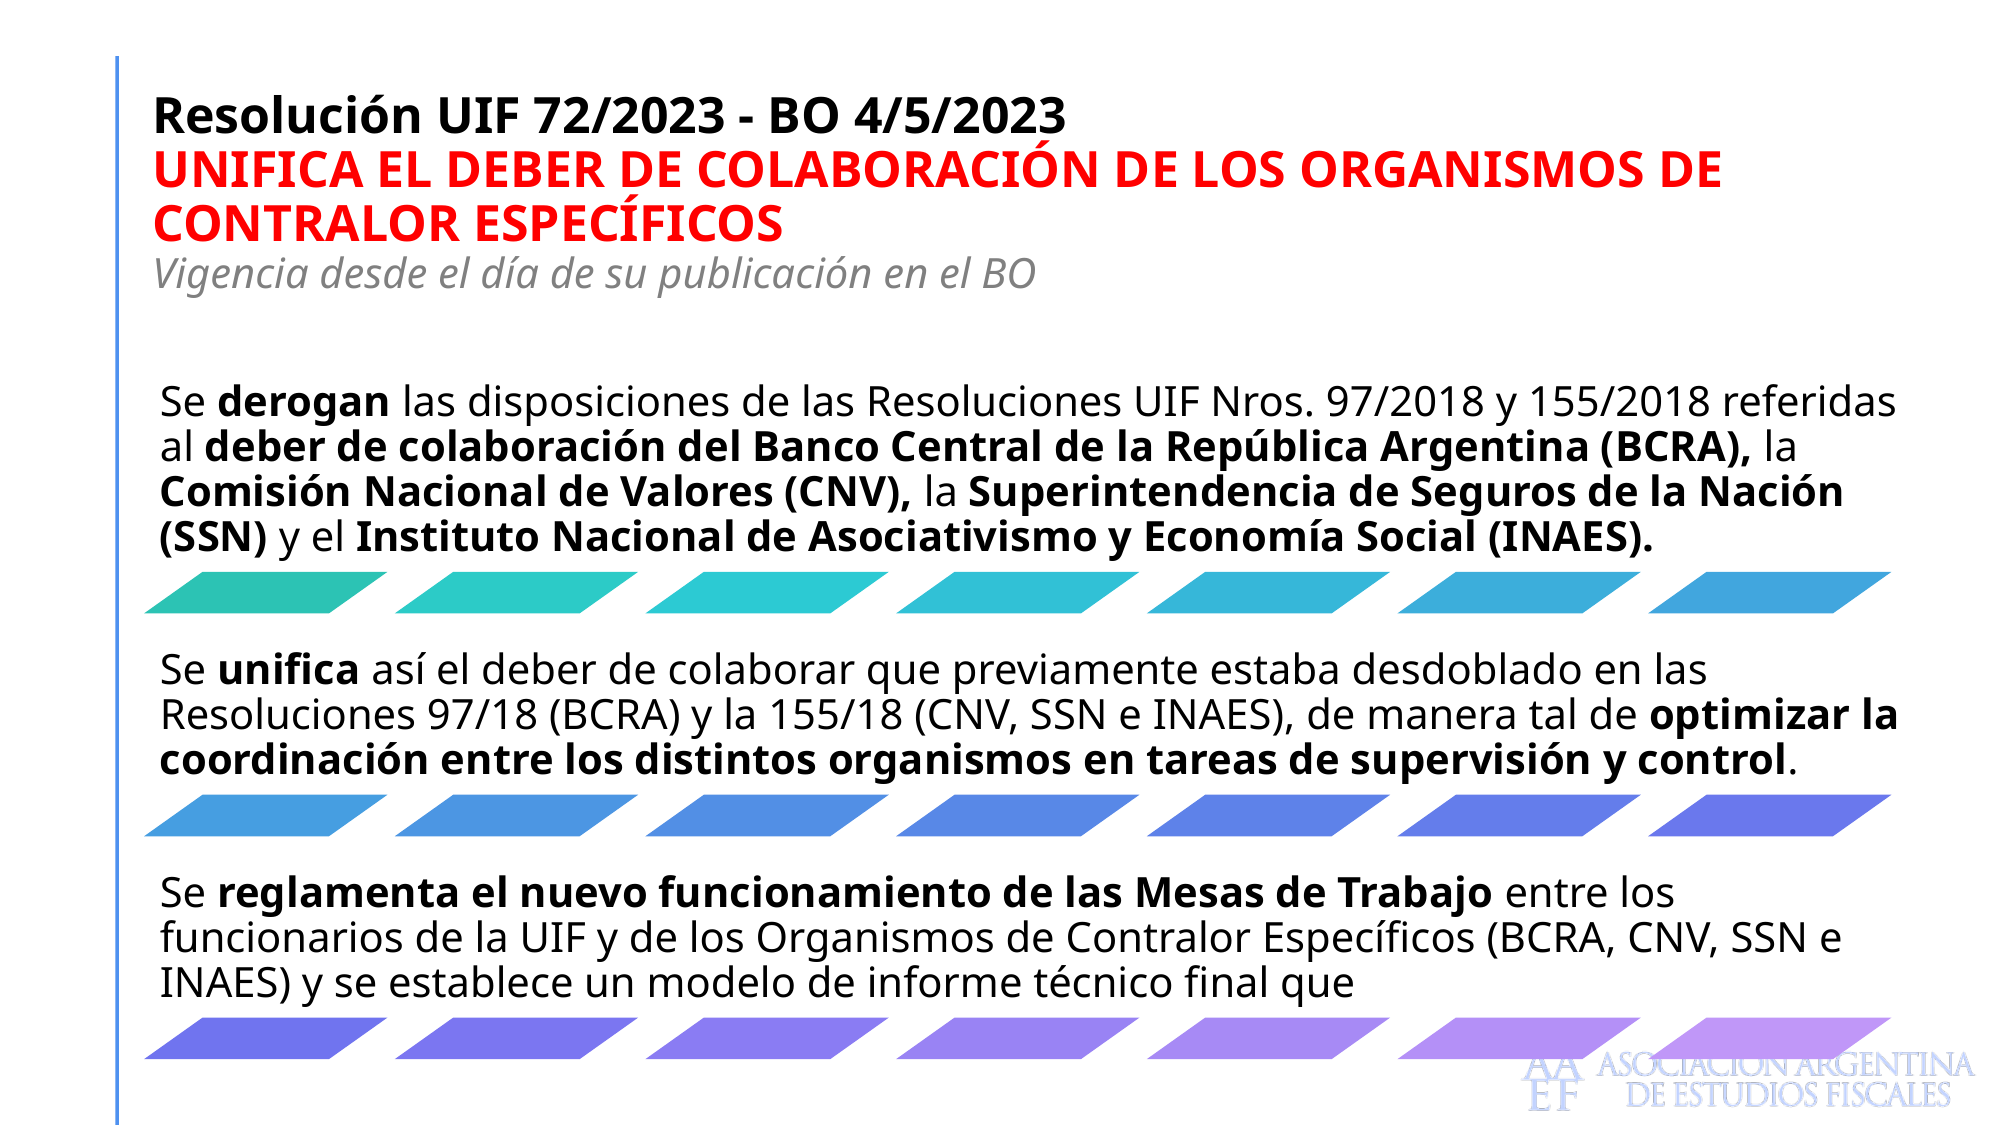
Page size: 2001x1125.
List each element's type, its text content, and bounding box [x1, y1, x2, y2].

title Resolución UIF 72/2023 - BO 4/5/2023 UNIFICA EL DEBER DE COLABORACIÓN DE LOS ORGANISMOS DE CONTRALOR ESPECÍFICOS Vigencia desde el día de su publicación en el BO [137, 59, 1863, 186]
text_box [47, 186, 2000, 1125]
